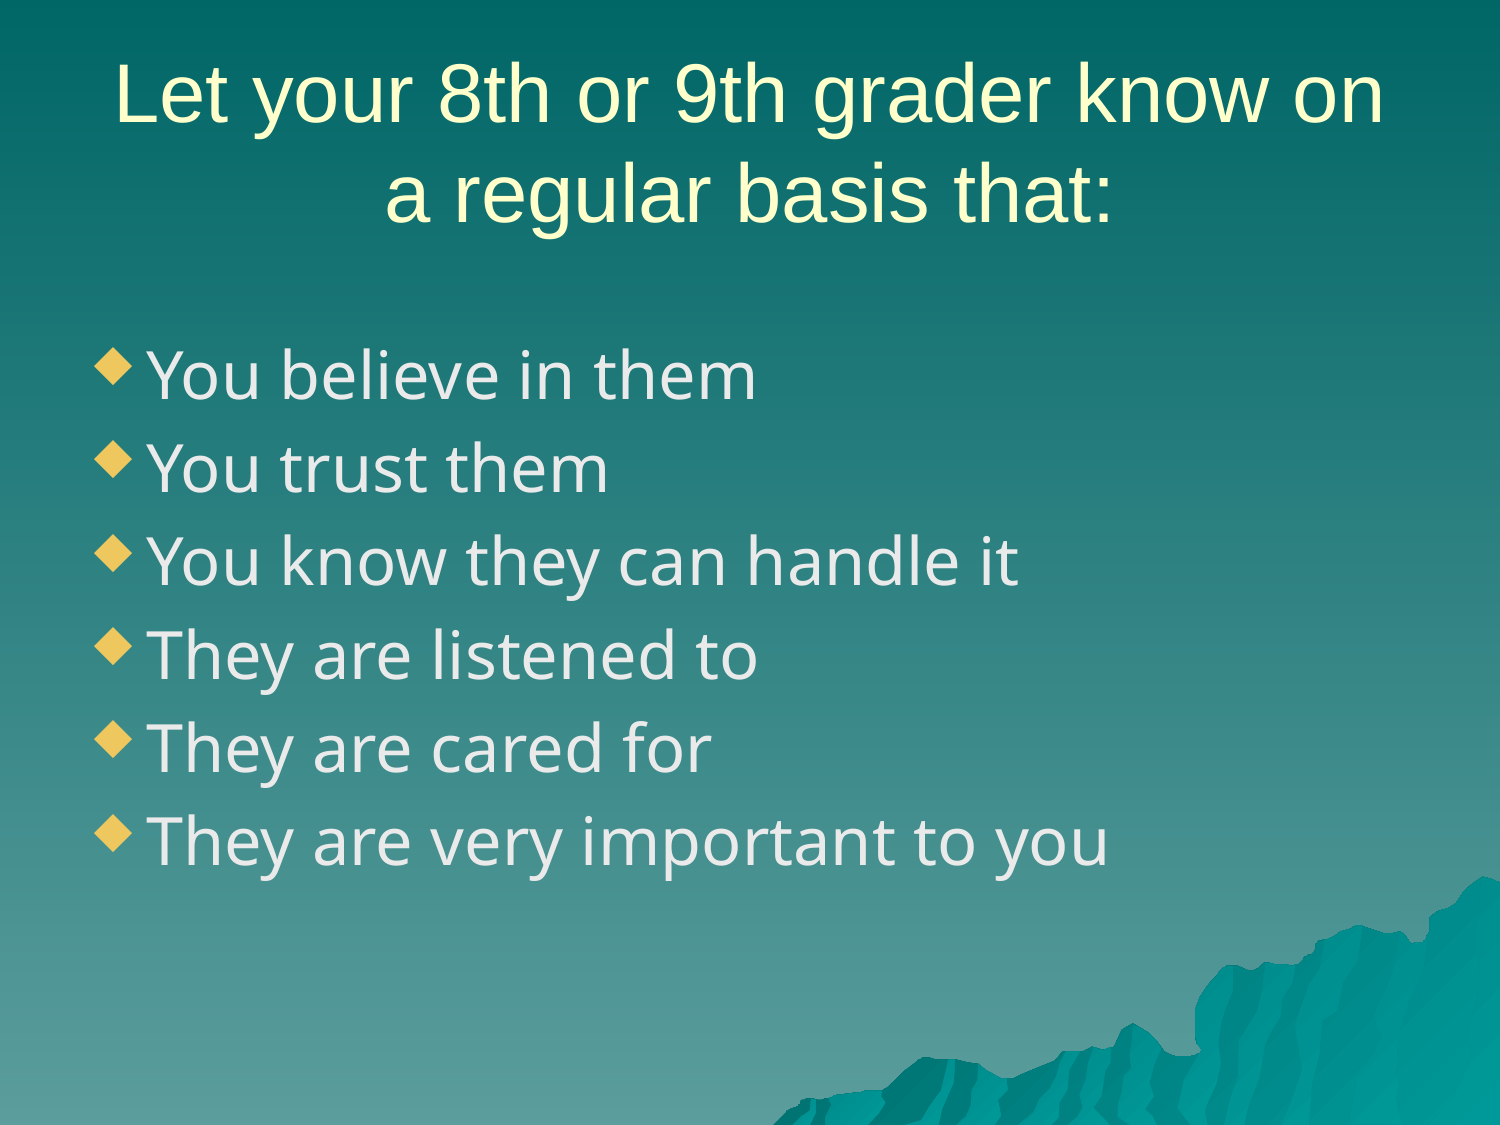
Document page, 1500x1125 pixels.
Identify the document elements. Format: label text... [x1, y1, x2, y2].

list You believe in them You trust them You know they can handle it They are listened to They are cared for They are very important to you [74, 324, 1426, 1069]
title Let your 8th or 9th grader know on a regular basis that: [74, 45, 1426, 233]
